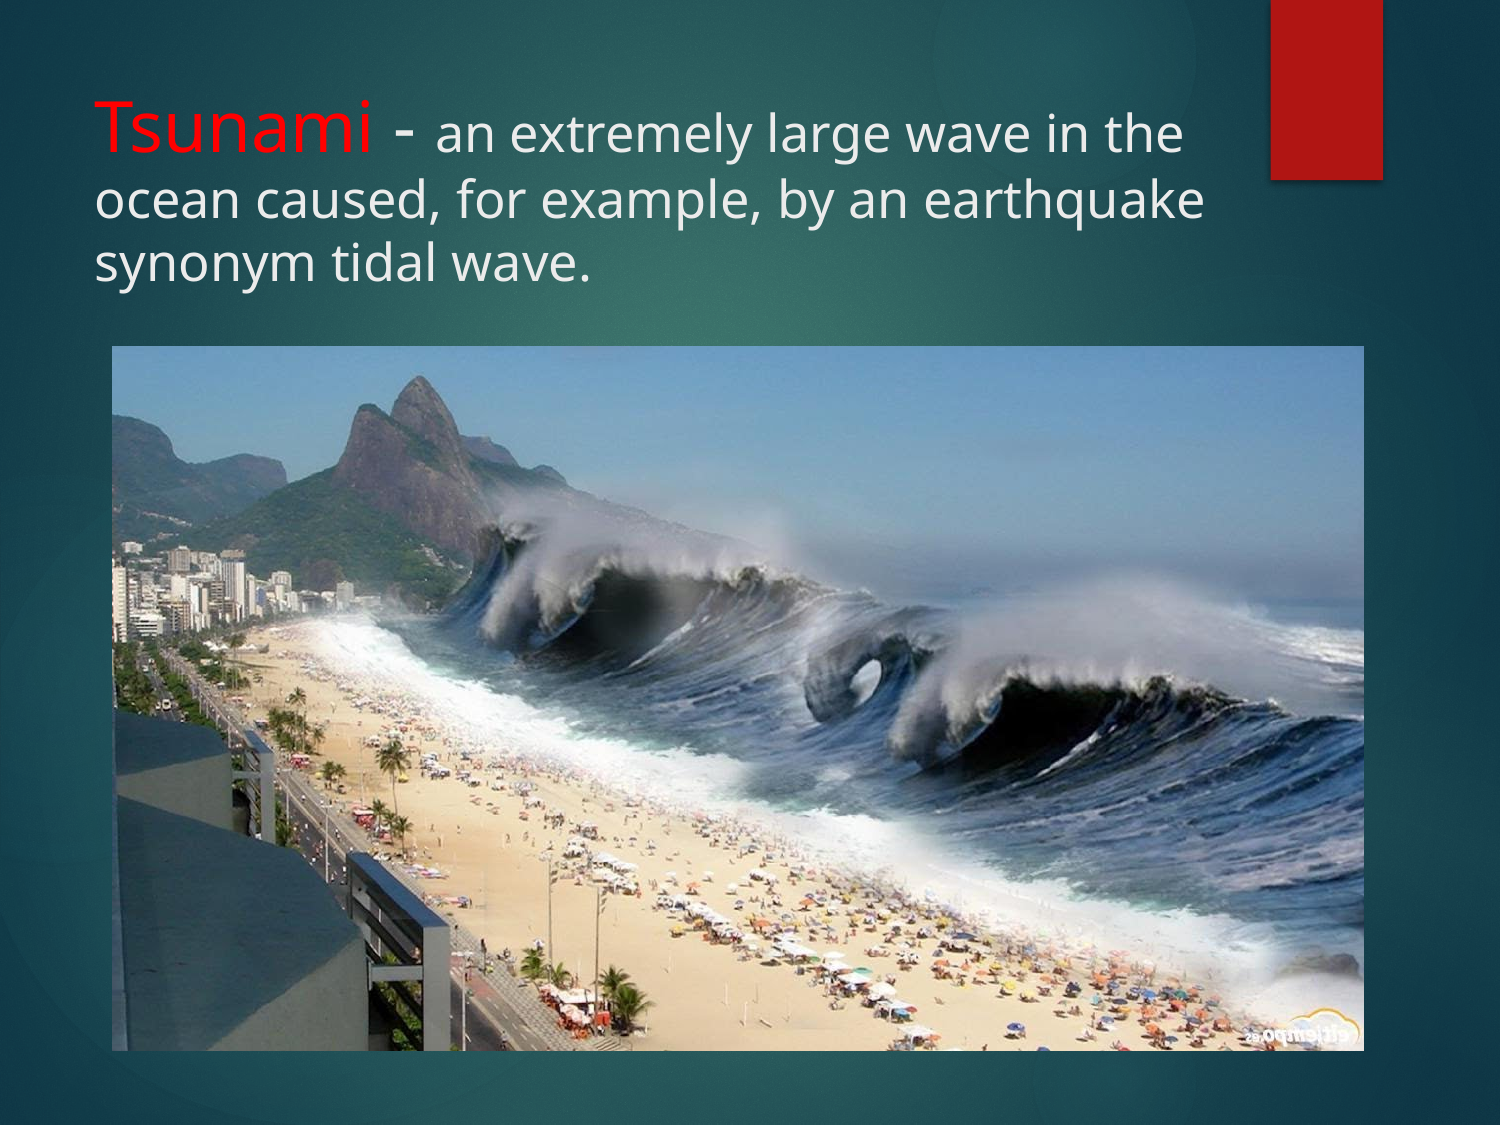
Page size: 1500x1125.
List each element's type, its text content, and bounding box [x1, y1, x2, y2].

title Tsunami - an extremely large wave in the ocean caused, for example, by an earthquake synonym tidal wave. [79, 74, 1237, 304]
picture [111, 346, 1365, 1051]
